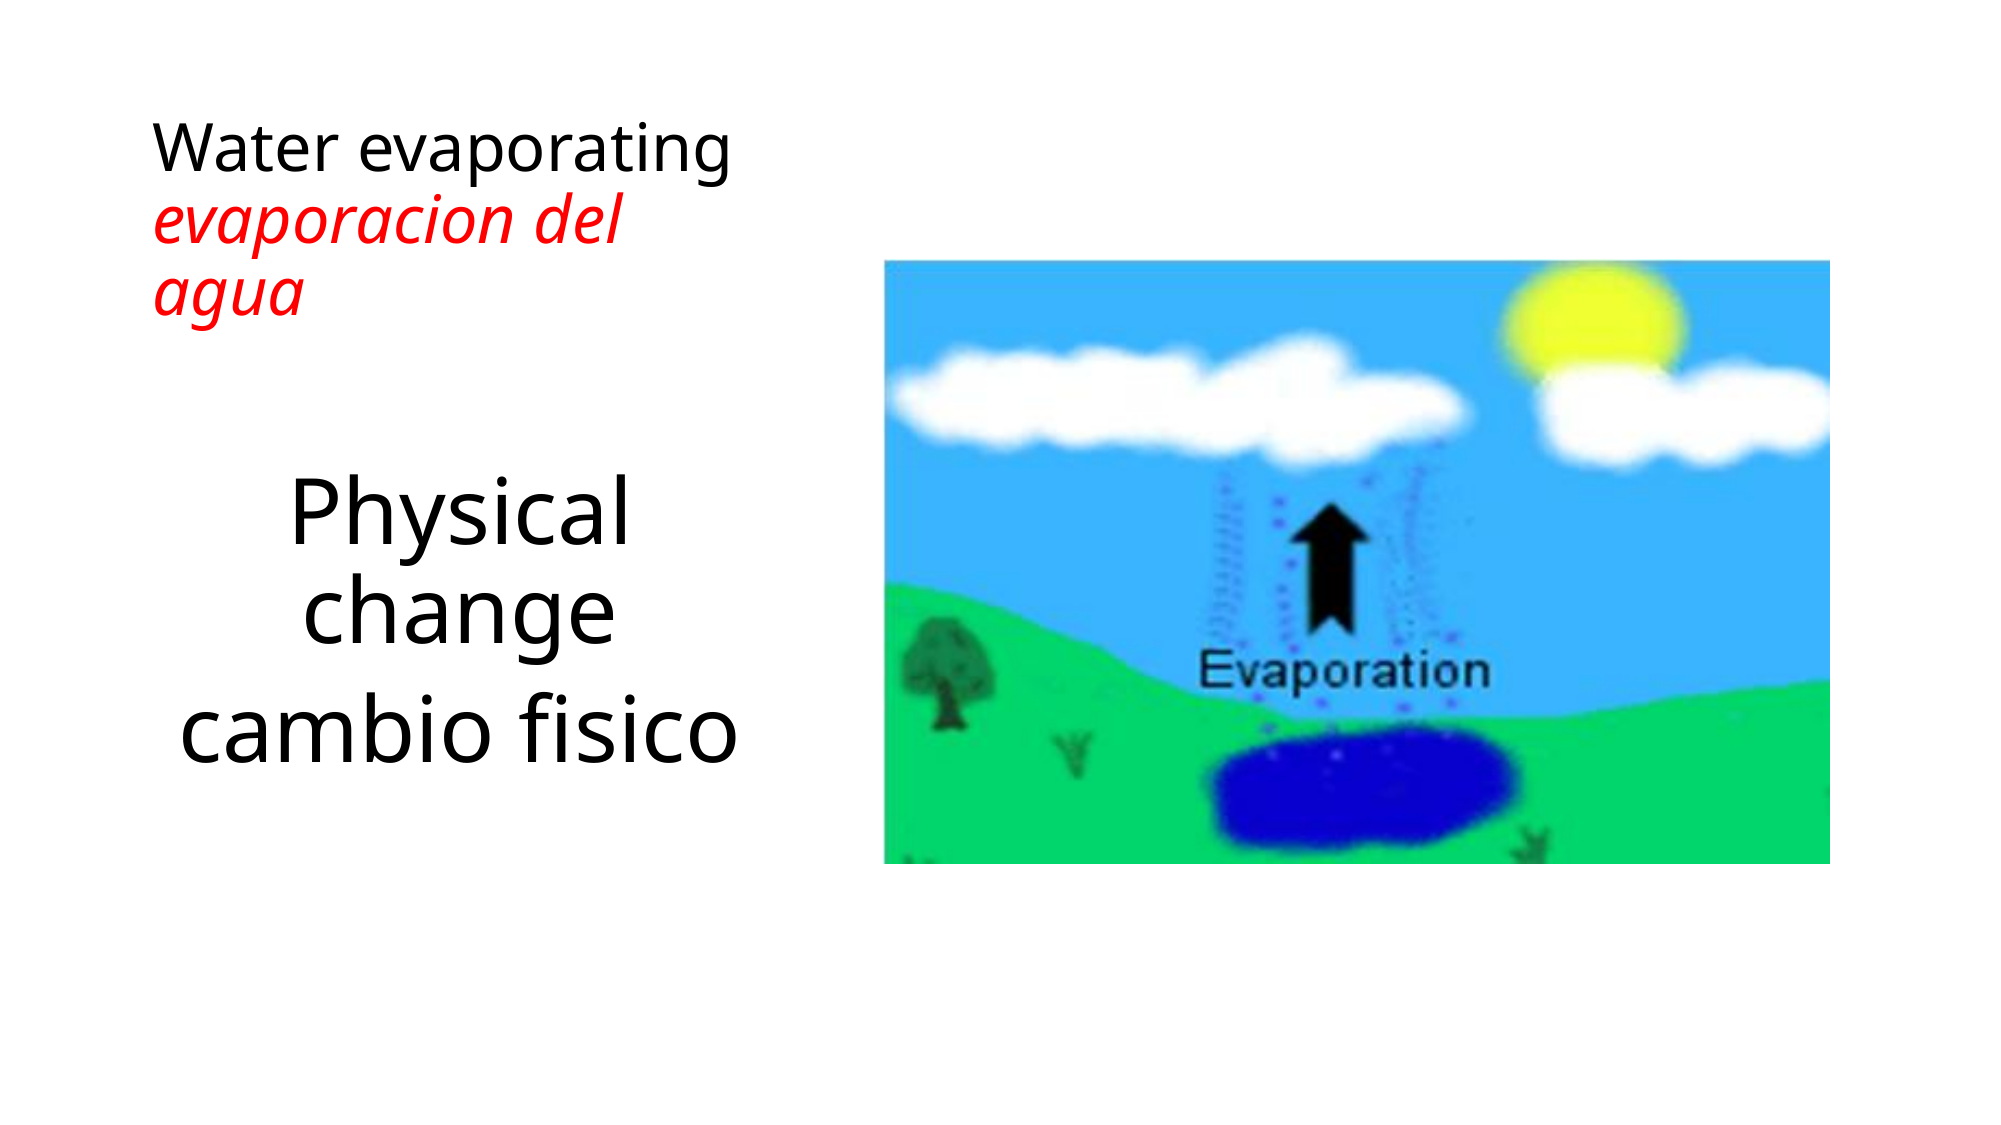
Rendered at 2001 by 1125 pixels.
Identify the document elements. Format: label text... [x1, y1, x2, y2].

title Water evaporating evaporacion del agua [137, 75, 783, 338]
list Physical change cambio fisico [137, 457, 783, 1083]
picture [883, 259, 1830, 865]
